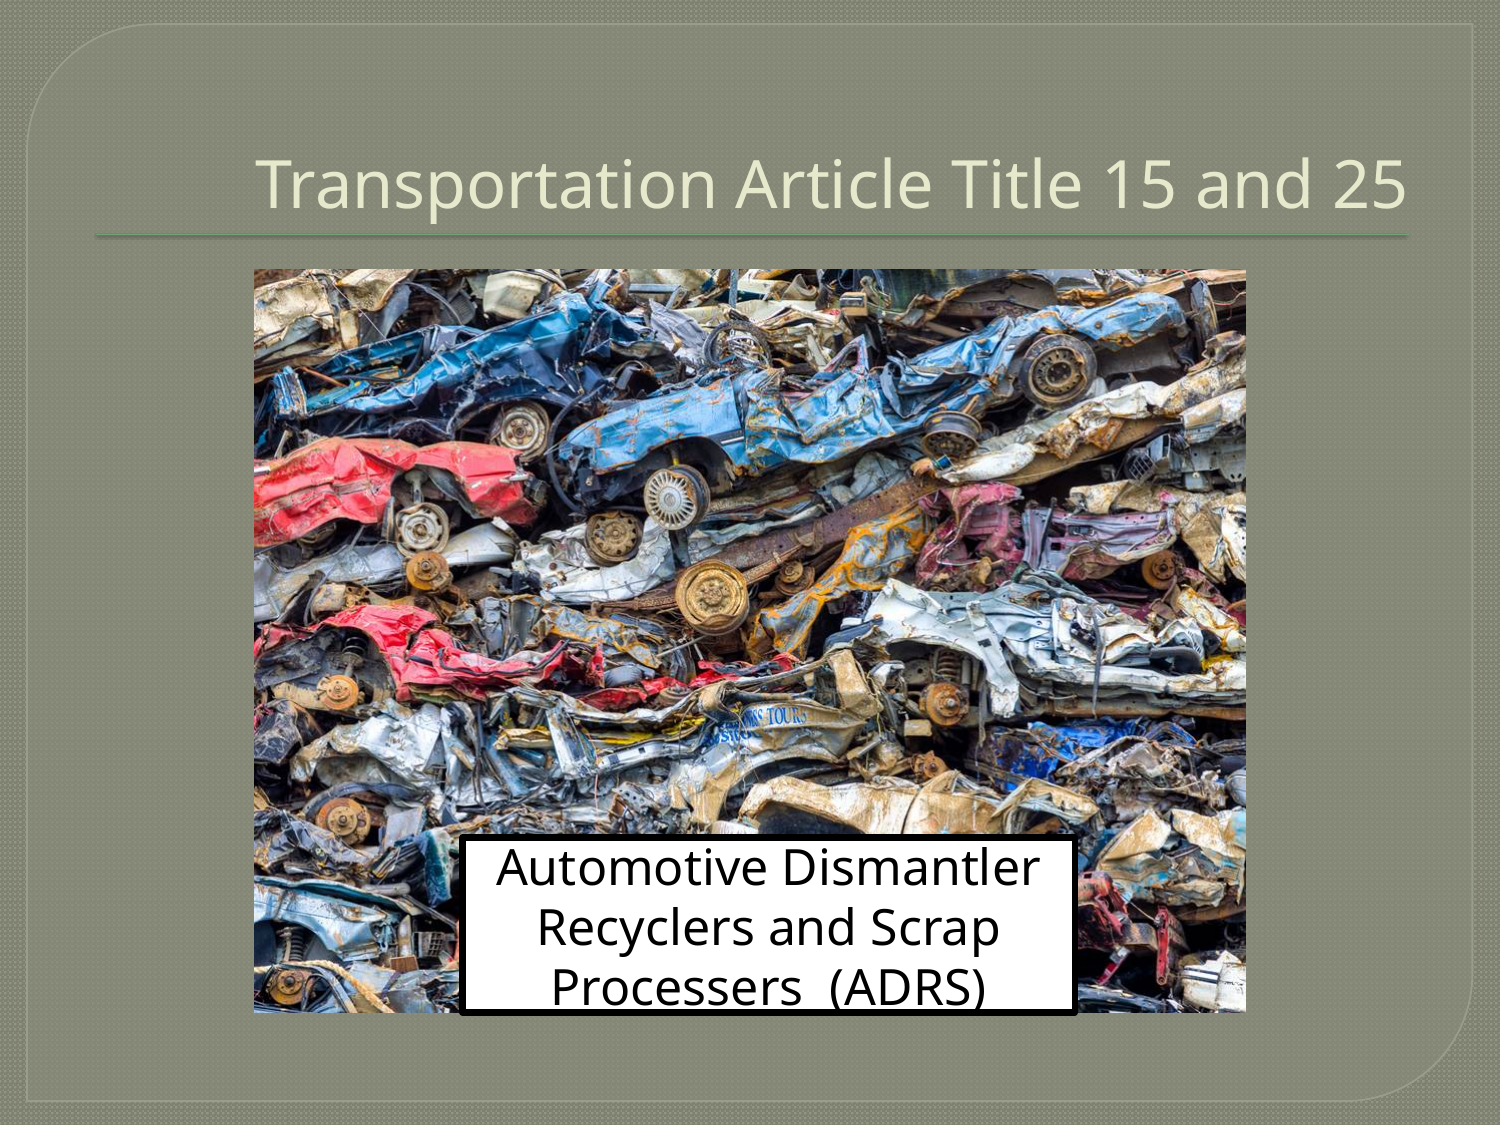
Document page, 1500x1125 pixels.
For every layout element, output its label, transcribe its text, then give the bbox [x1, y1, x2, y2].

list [254, 269, 1246, 1013]
title Transportation Article Title 15 and 25 [75, 41, 1425, 230]
